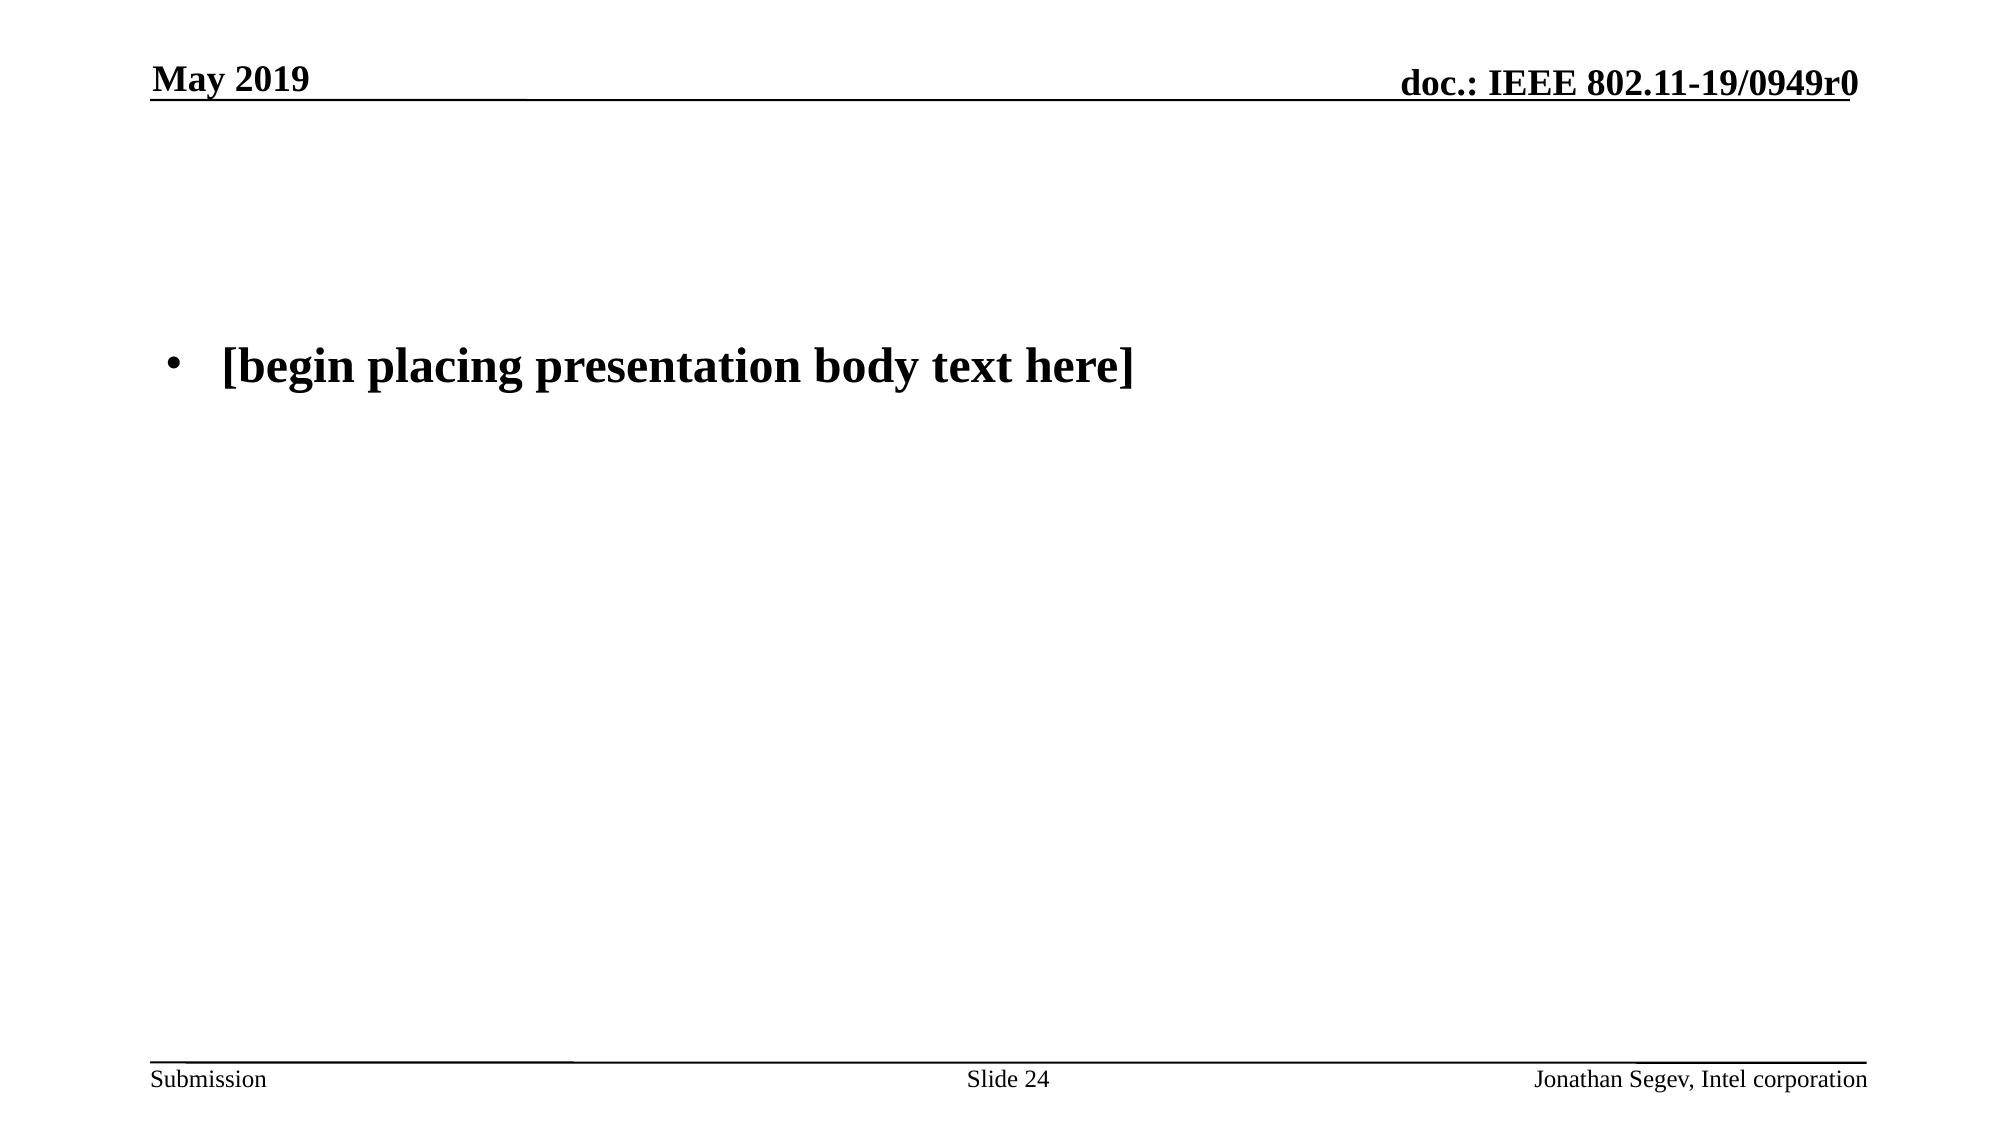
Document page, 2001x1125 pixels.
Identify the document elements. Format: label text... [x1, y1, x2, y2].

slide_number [152, 54, 563, 100]
list [begin placing presentation body text here] [149, 324, 1850, 1000]
slide_number Slide 24 [950, 1061, 1067, 1123]
footer Jonathan Segev, Intel corporation [1171, 1061, 1869, 1093]
